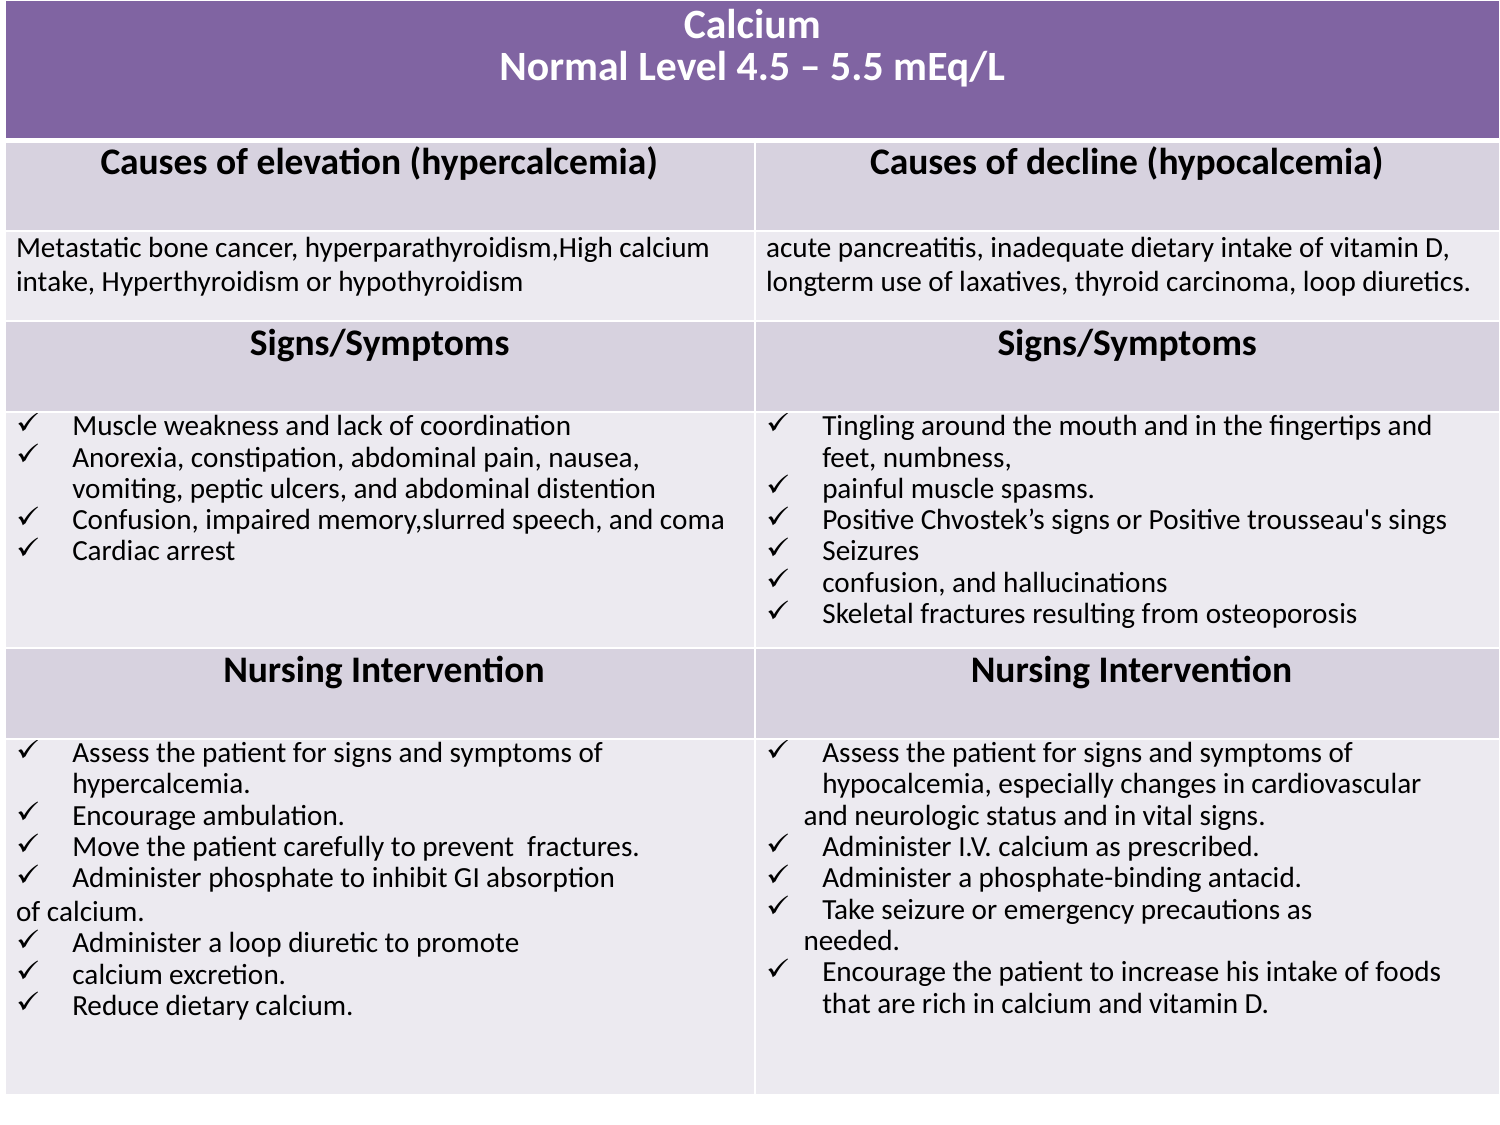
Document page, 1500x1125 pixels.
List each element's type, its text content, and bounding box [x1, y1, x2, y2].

table_cell Assess the patient for signs and symptoms of hypocalcemia, especially changes in cardiovascular and neurologic status and in vital signs. Administer I.V. calcium as prescribed. Administer a phosphate-binding antacid. Take seizure or emergency precautions as needed. Encourage the patient to increase his intake of foods that are rich in calcium and vitamin D. [756, 740, 1499, 1094]
table_cell Assess the patient for signs and symptoms of hypercalcemia. Encourage ambulation. Move the patient carefully to prevent fractures. Administer phosphate to inhibit GI absorption of calcium. Administer a loop diuretic to promote calcium excretion. Reduce dietary calcium. [6, 740, 754, 1094]
table_cell Metastatic bone cancer, hyperparathyroidism,High calcium intake, Hyperthyroidism or hypothyroidism [6, 232, 754, 320]
table_cell acute pancreatitis, inadequate dietary intake of vitamin D, longterm use of laxatives, thyroid carcinoma, loop diuretics. [756, 232, 1499, 320]
table_cell Nursing Intervention [6, 649, 754, 738]
table_cell Muscle weakness and lack of coordination Anorexia, constipation, abdominal pain, nausea, vomiting, peptic ulcers, and abdominal distention Confusion, impaired memory,slurred speech, and coma Cardiac arrest [6, 413, 754, 647]
table_cell Causes of decline (hypocalcemia) [756, 143, 1499, 230]
table_header Calcium Normal Level 4.5 – 5.5 mEq/L [6, 1, 1499, 138]
table_cell Causes of elevation (hypercalcemia) [6, 143, 754, 230]
table_cell Tingling around the mouth and in the fingertips and feet, numbness, painful muscle spasms. Positive Chvostek’s signs or Positive trousseau's sings Seizures confusion, and hallucinations Skeletal fractures resulting from osteoporosis [756, 413, 1499, 647]
table_cell Signs/Symptoms [756, 322, 1499, 411]
table_cell Signs/Symptoms [6, 322, 754, 411]
table_cell Nursing Intervention [756, 649, 1499, 738]
